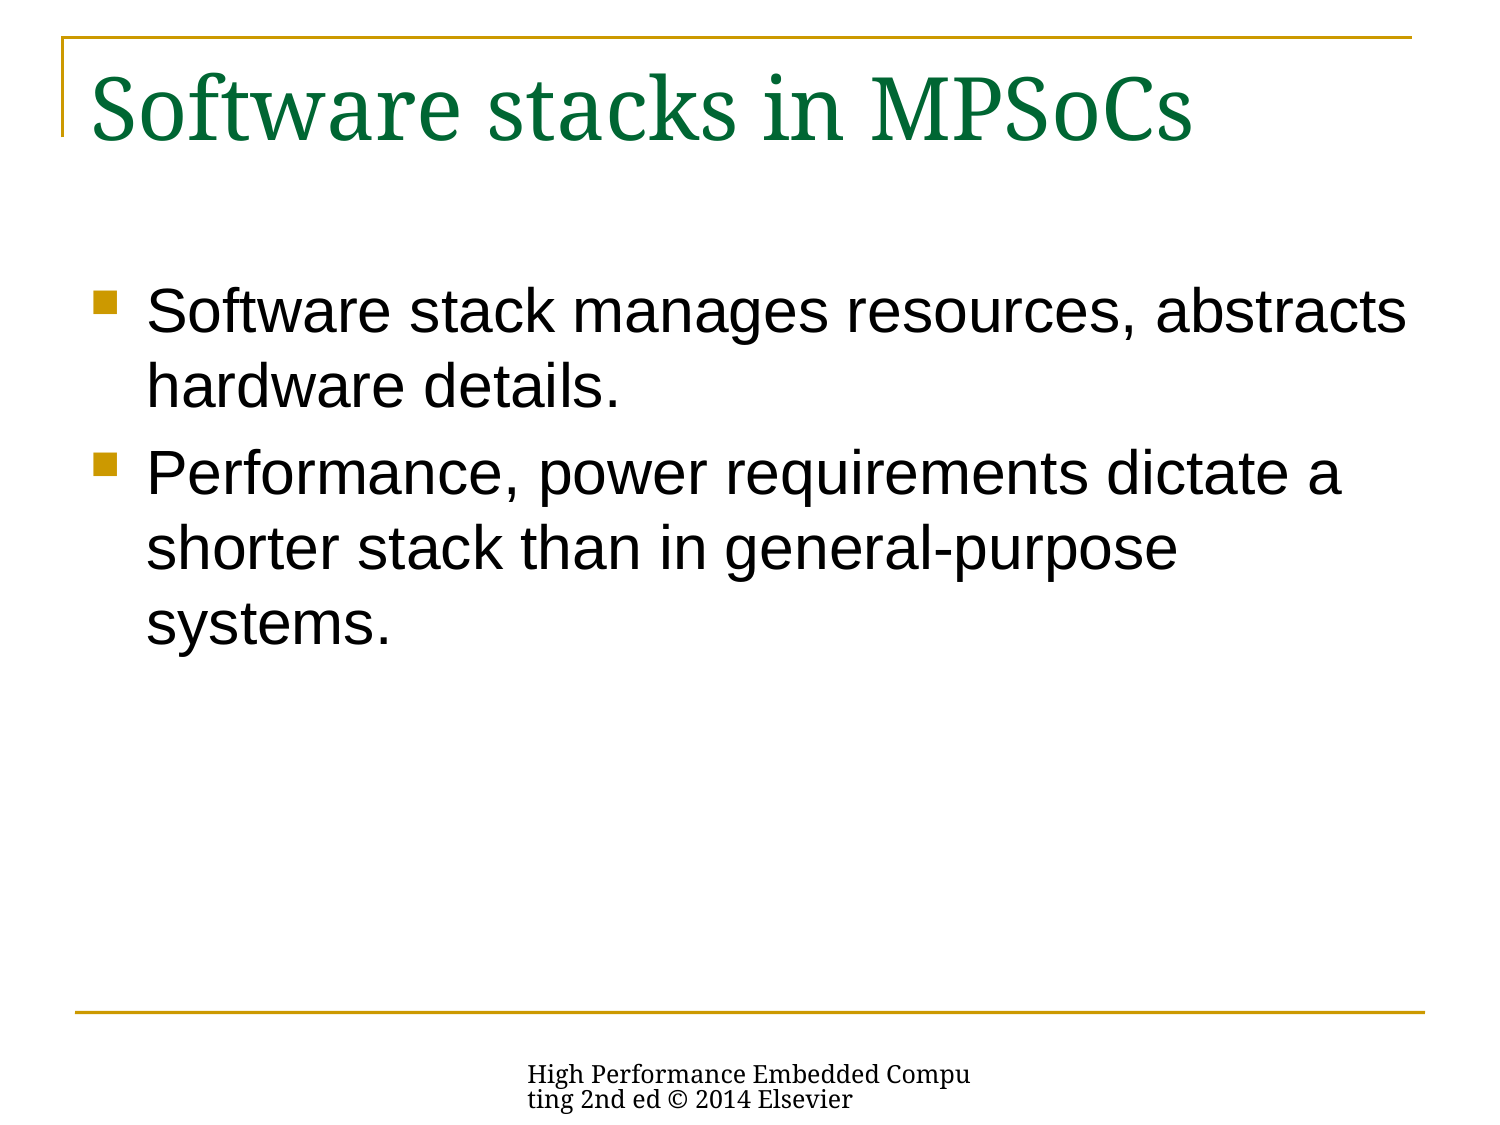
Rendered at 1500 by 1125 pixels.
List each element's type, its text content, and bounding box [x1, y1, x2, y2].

title Software stacks in MPSoCs [75, 45, 1425, 233]
footer High Performance Embedded Computing 2nd ed © 2014 Elsevier [512, 1025, 988, 1100]
list Software stack manages resources, abstracts hardware details. Performance, power requirements dictate a shorter stack than in general-purpose systems. [75, 262, 1425, 1006]
